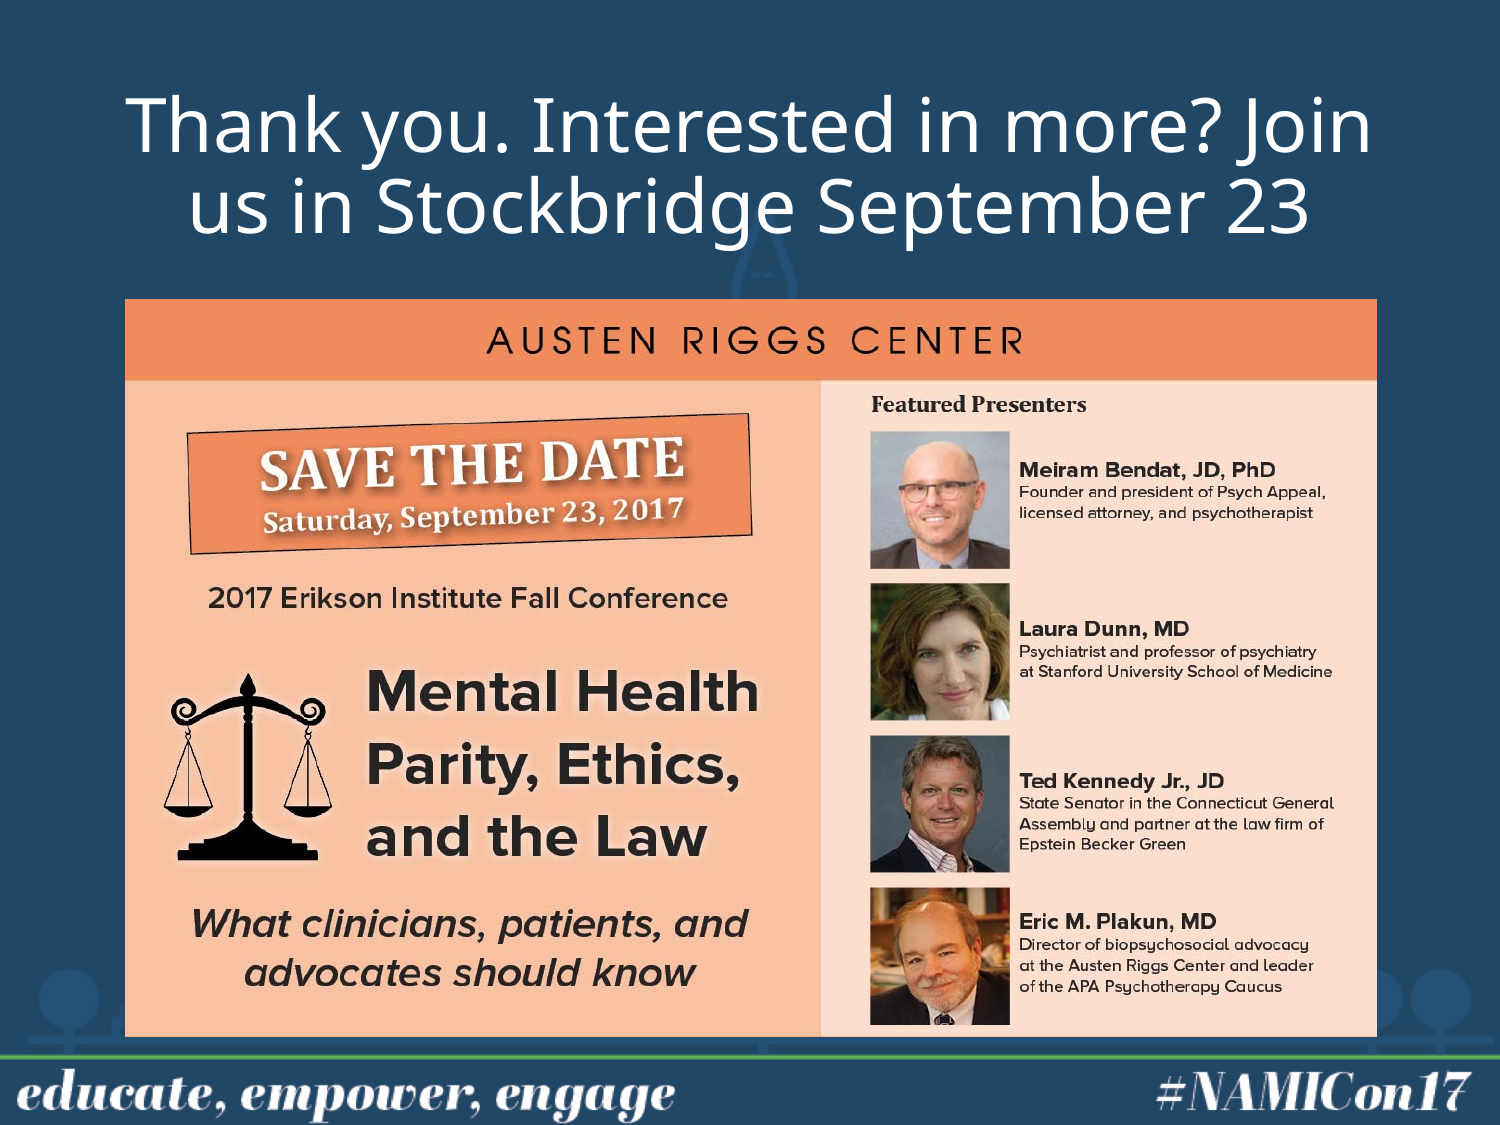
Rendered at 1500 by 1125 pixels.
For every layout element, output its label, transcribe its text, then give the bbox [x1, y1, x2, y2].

picture [0, 0, 1500, 1125]
title Thank you. Interested in more? Join us in Stockbridge September 23 [103, 59, 1397, 278]
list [124, 299, 1377, 1037]
